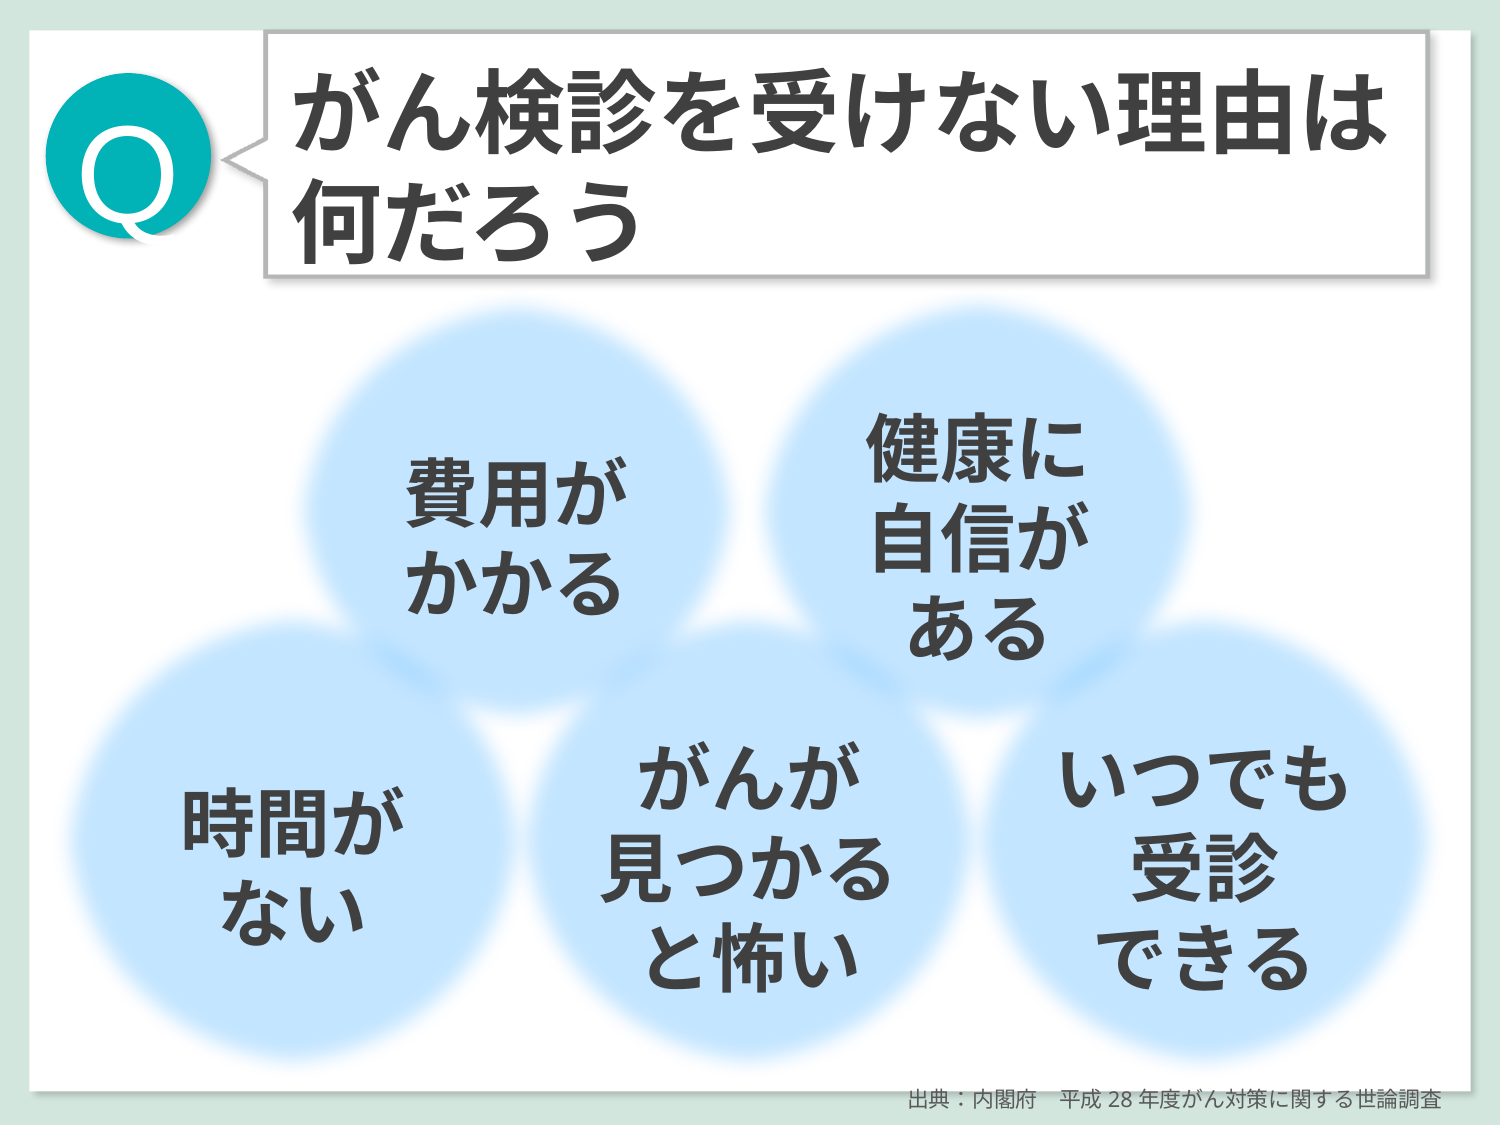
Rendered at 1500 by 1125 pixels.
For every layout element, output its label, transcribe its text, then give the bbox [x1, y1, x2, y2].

text_box いつでも受診 できる [997, 636, 1412, 1047]
text_box がんが 見つかる と怖い [542, 636, 957, 1047]
text_box 時間が ない [86, 636, 501, 1047]
text_box 出典：内閣府 平成28年度がん対策に関する世論調査 [578, 1078, 1458, 1120]
text_box 健康に 自信が ある [780, 323, 1178, 704]
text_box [45, 0, 1500, 313]
text_box 費用が かかる [318, 323, 716, 702]
